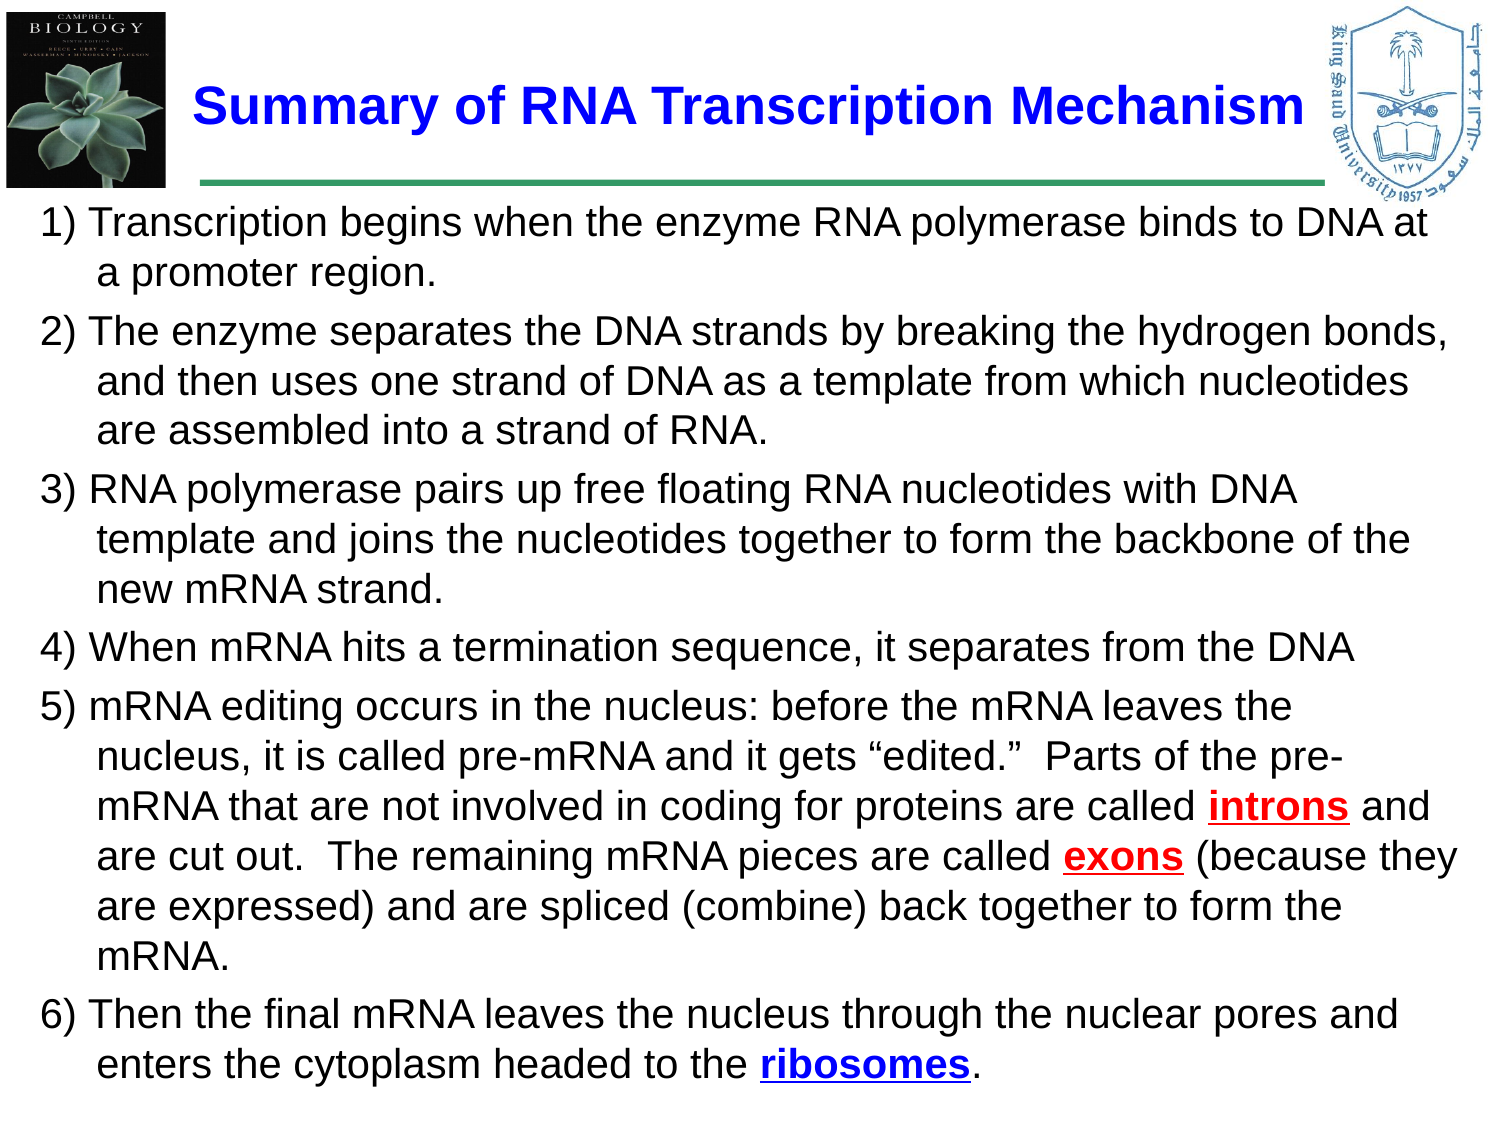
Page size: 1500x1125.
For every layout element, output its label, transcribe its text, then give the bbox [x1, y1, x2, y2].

list 1) Transcription begins when the enzyme RNA polymerase binds to DNA at a promoter region. 2) The enzyme separates the DNA strands by breaking the hydrogen bonds, and then uses one strand of DNA as a template from which nucleotides are assembled into a strand of RNA. 3) RNA polymerase pairs up free floating RNA nucleotides with DNA template and joins the nucleotides together to form the backbone of the new mRNA strand. 4) When mRNA hits a termination sequence, it separates from the DNA 5) mRNA editing occurs in the nucleus: before the mRNA leaves the nucleus, it is called pre-mRNA and it gets “edited.” Parts of the pre-mRNA that are not involved in coding for proteins are called introns and are cut out. The remaining mRNA pieces are called exons (because they are expressed) and are spliced (combine) back together to form the mRNA. 6) Then the final mRNA leaves the nucleus through the nuclear pores and enters the cytoplasm headed to the ribosomes. [24, 216, 1475, 1100]
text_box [5, 0, 1488, 209]
